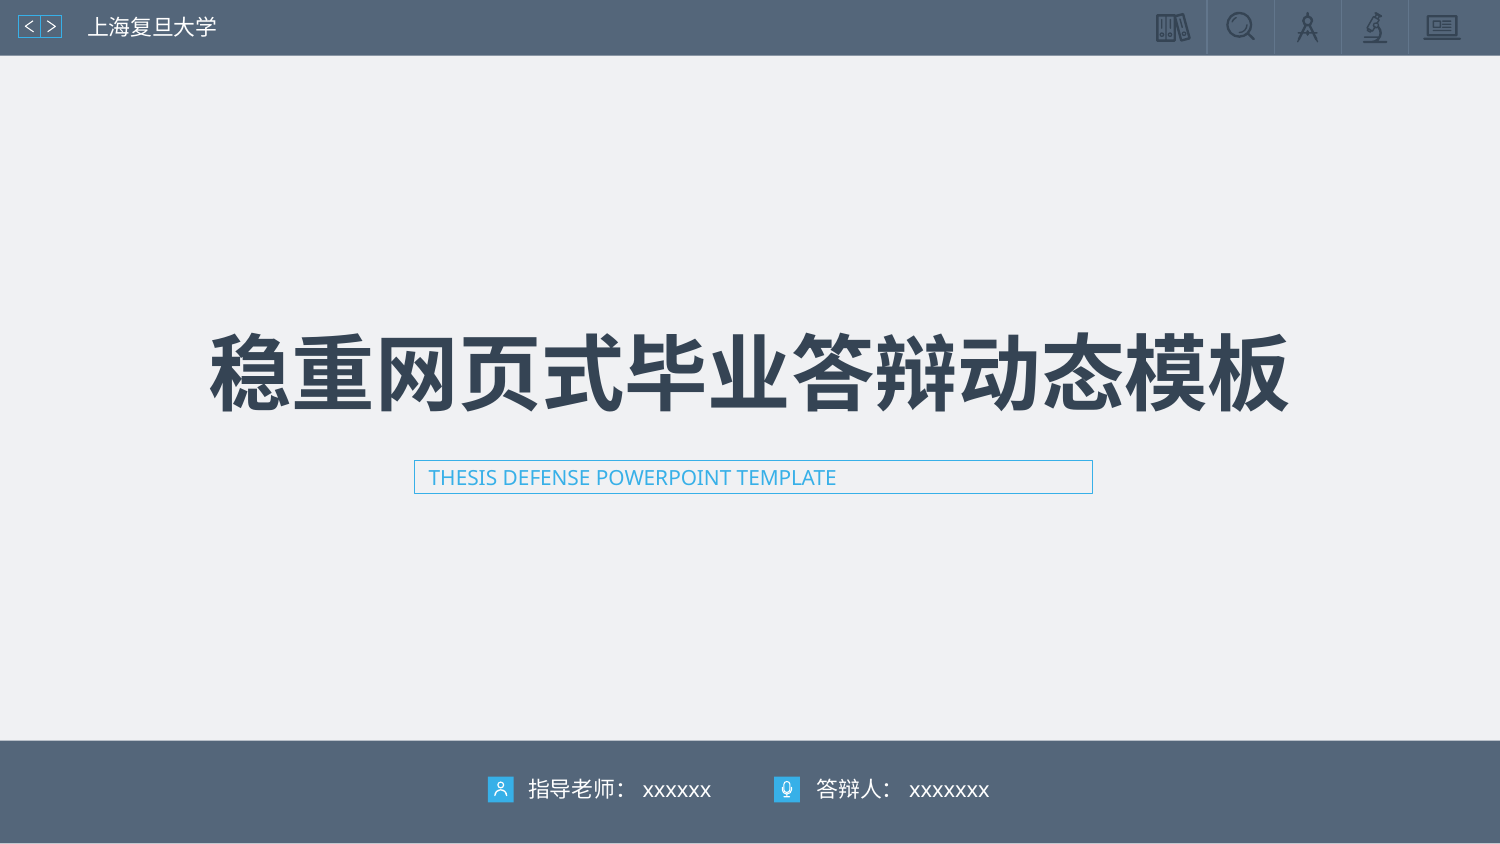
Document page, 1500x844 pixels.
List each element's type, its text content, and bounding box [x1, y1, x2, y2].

text_box [1156, 12, 1191, 42]
text_box [1423, 15, 1462, 40]
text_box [773, 776, 801, 803]
text_box [1362, 12, 1388, 44]
text_box 稳重网页式毕业答辩动态模板 [181, 313, 1319, 429]
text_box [487, 776, 514, 803]
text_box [40, 15, 63, 38]
text_box 上海复旦大学 [72, 6, 233, 48]
text_box [1297, 11, 1319, 43]
text_box 答辩人：xxxxxxx [802, 768, 1005, 810]
text_box 指导老师：xxxxxx [513, 768, 727, 810]
text_box THESIS DEFENSE POWERPOINT TEMPLATE [412, 458, 1095, 496]
text_box [1226, 11, 1255, 40]
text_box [18, 15, 37, 38]
